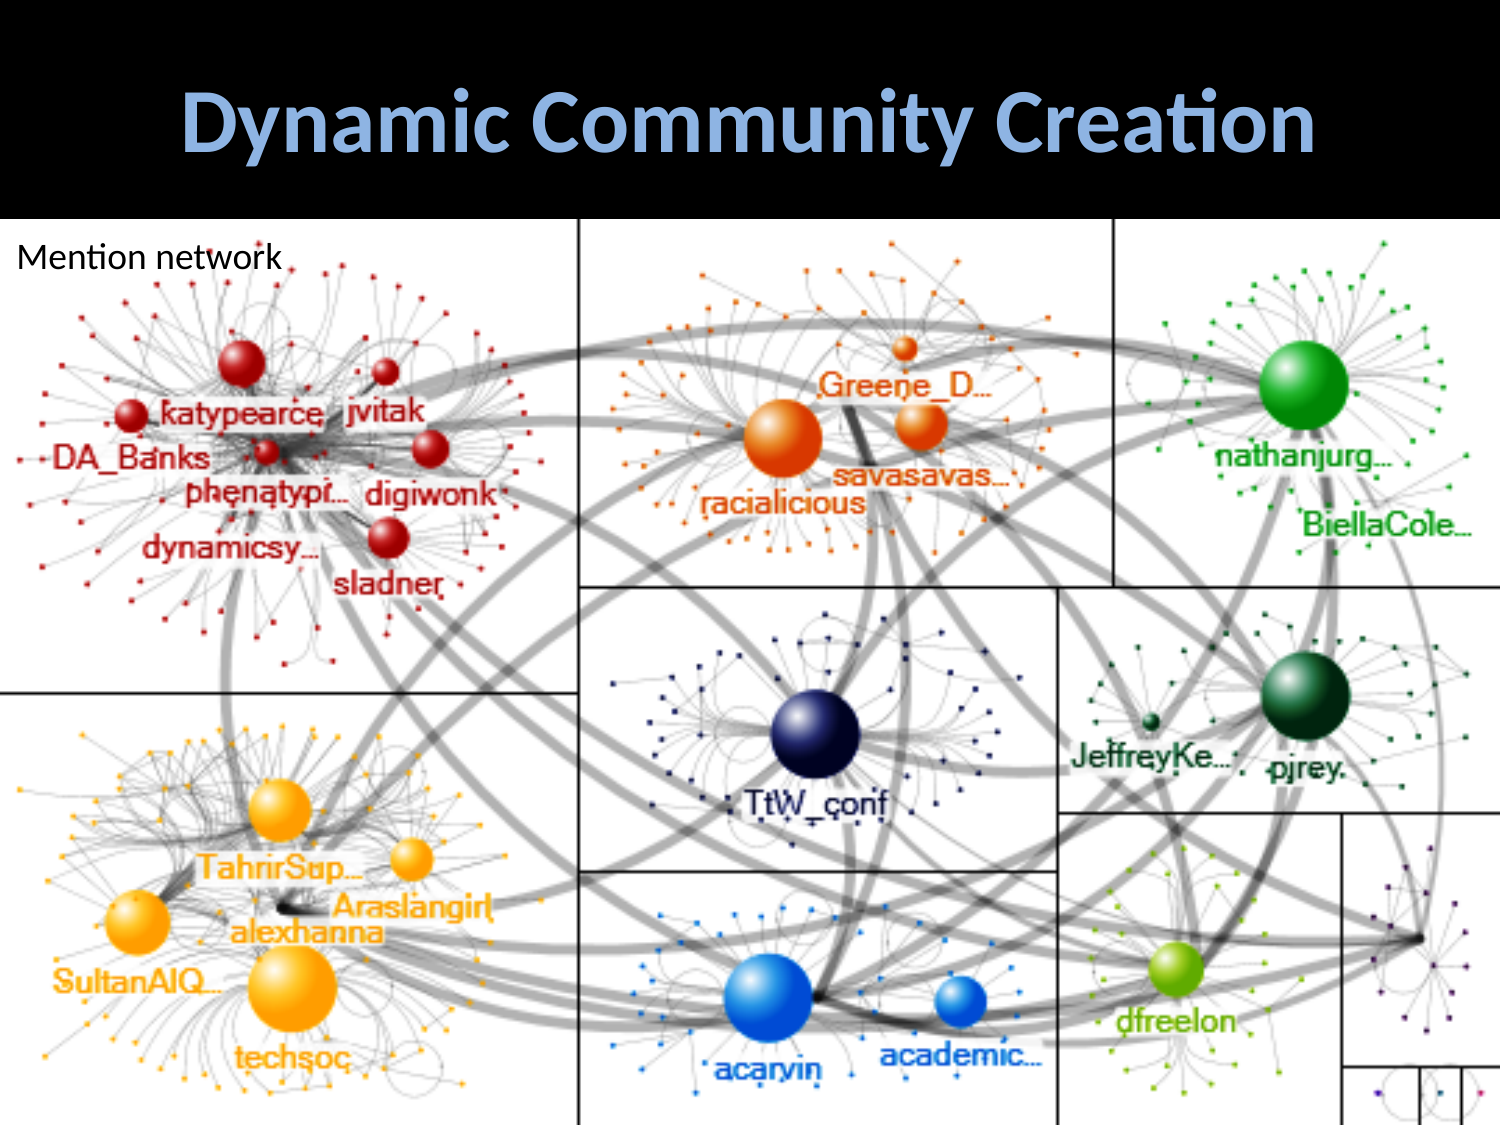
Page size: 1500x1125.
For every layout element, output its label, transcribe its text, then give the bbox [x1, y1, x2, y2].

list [0, 219, 1500, 1125]
title Dynamic Community Creation [0, 0, 1500, 219]
